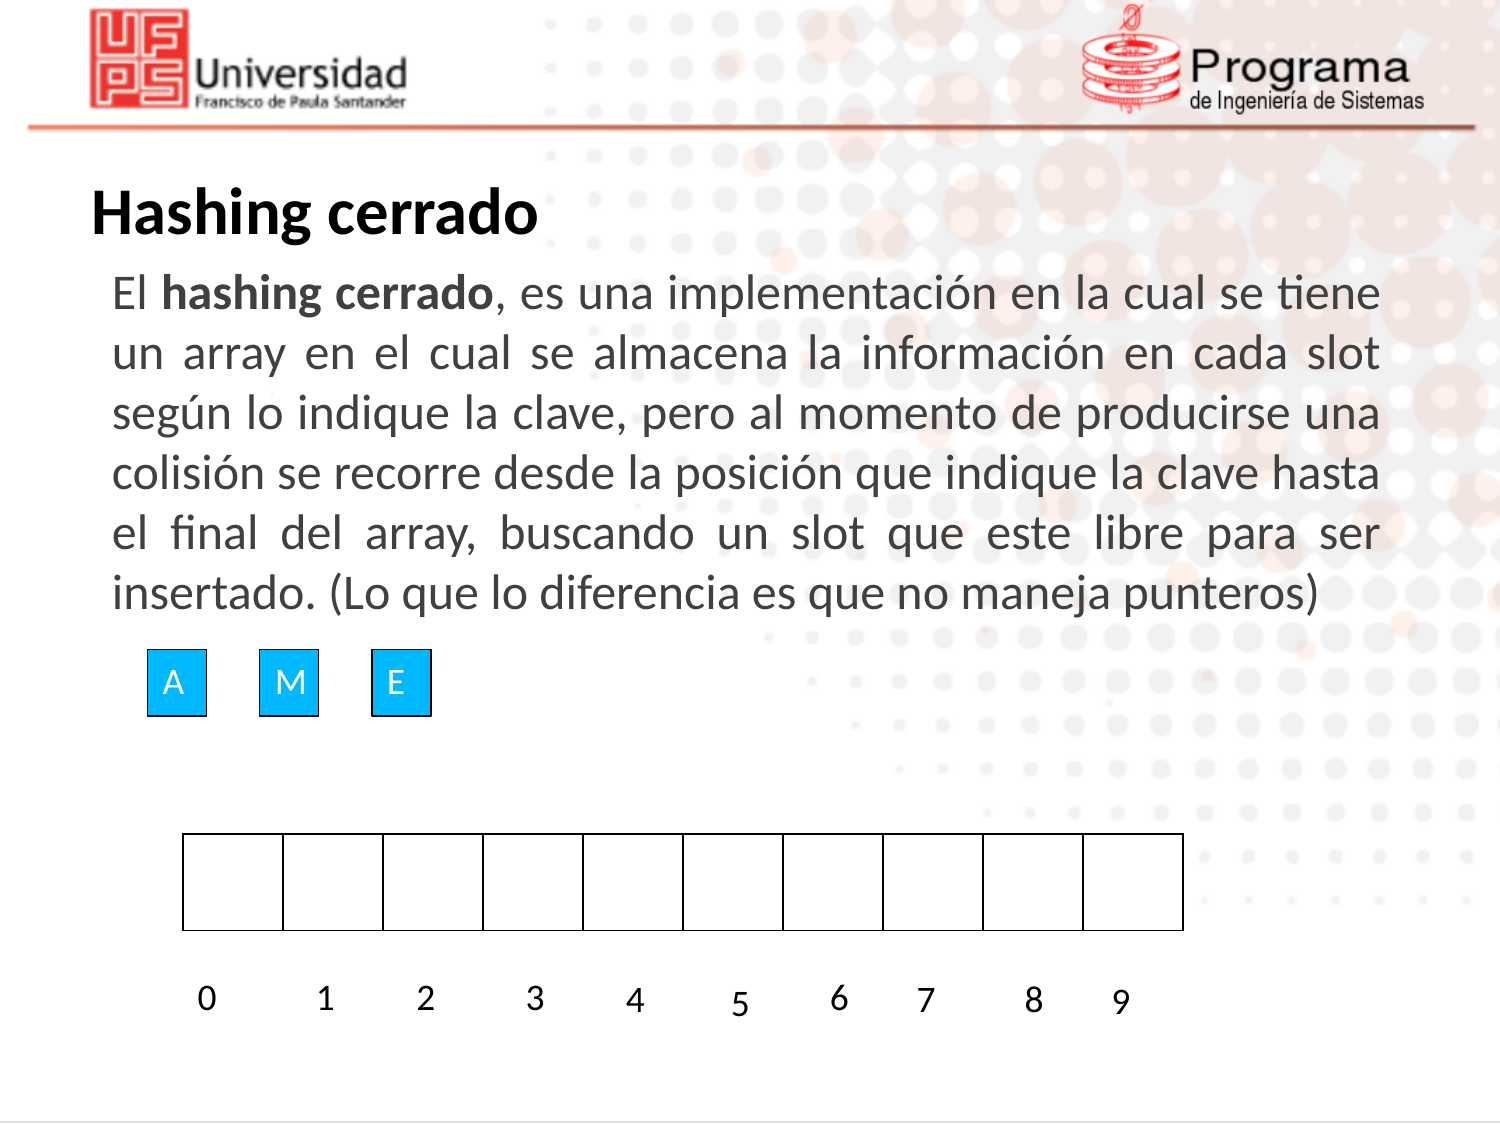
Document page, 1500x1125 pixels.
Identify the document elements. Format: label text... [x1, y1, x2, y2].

text_box 9 [1096, 969, 1156, 1030]
table_header [784, 835, 882, 930]
text_box M [259, 649, 319, 716]
text_box 6 [815, 965, 875, 1026]
text_box 0 [182, 965, 242, 1026]
text_box 2 [401, 965, 461, 1026]
text_box A [147, 649, 207, 716]
table_header [384, 835, 482, 930]
table_header [1084, 835, 1182, 930]
picture [0, 0, 1500, 1125]
text_box E [371, 649, 431, 716]
text_box 8 [1009, 967, 1069, 1028]
table_header [184, 835, 282, 930]
table_header [984, 835, 1082, 930]
text_box El hashing cerrado, es una implementación en la cual se tiene un array en el cual se almacena la información en cada slot según lo indique la clave, pero al momento de producirse una colisión se recorre desde la posición que indique la clave hasta el final del array, buscando un slot que este libre para ser insertado. (Lo que lo diferencia es que no maneja punteros) [97, 251, 1397, 1044]
table_header [884, 835, 982, 930]
text_box 1 [301, 965, 361, 1026]
text_box 5 [715, 971, 775, 1032]
text_box 4 [611, 967, 671, 1028]
text_box [454, 30, 1471, 114]
text_box 7 [901, 967, 961, 1028]
table_header [684, 835, 782, 930]
table_header [584, 835, 682, 930]
text_box Hashing cerrado [76, 160, 1447, 256]
table_header [484, 835, 582, 930]
text_box 3 [510, 965, 570, 1026]
table_header [284, 835, 382, 930]
